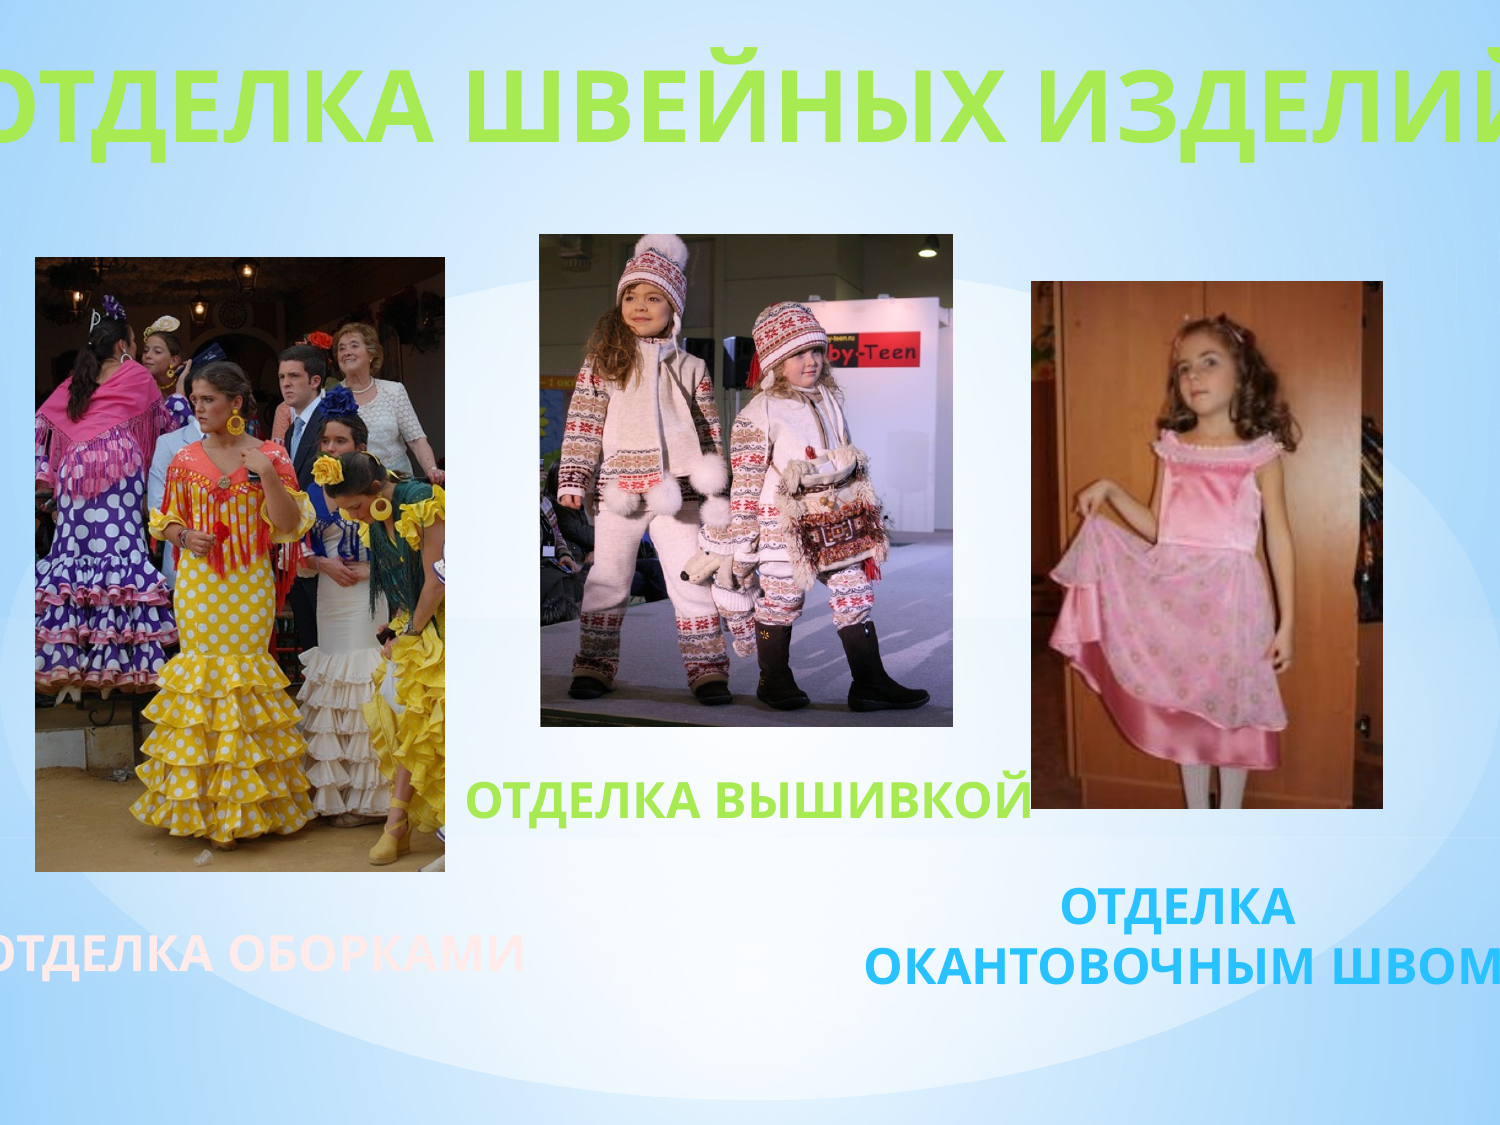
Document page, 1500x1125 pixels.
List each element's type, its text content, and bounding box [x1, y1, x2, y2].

picture [538, 234, 953, 727]
picture [34, 257, 445, 872]
text_box ОТДЕЛКА ОБОРКАМИ [0, 913, 542, 989]
text_box ОТДЕЛКА ОКАНТОВОЧНЫМ ШВОМ [820, 867, 1500, 1002]
picture [1031, 280, 1384, 809]
text_box ОТДЕЛКА ШВЕЙНЫХ ИЗДЕЛИЙ [0, 35, 1500, 170]
text_box ОТДЕЛКА ВЫШИВКОЙ [451, 761, 1050, 837]
